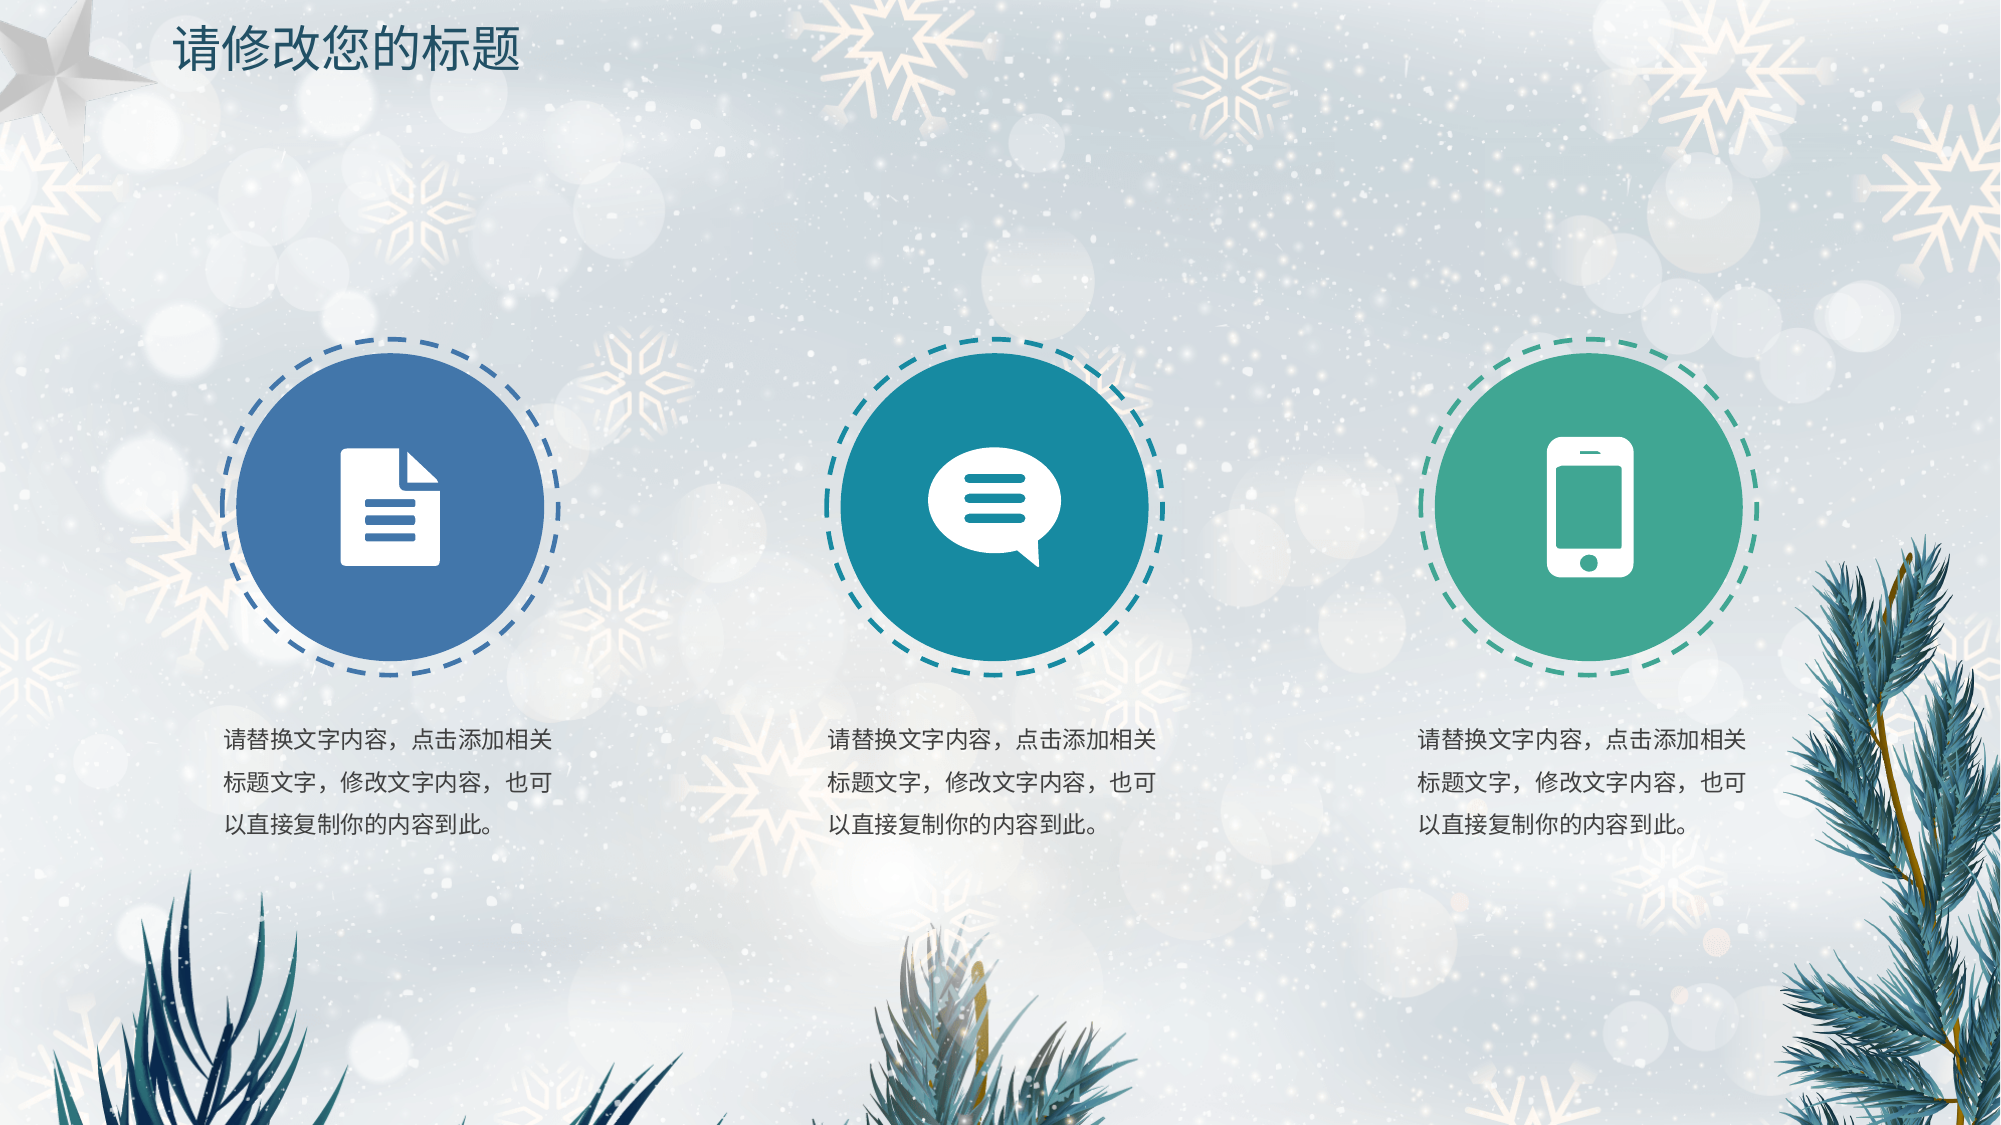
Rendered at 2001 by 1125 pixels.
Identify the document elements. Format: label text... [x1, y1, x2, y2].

text_box [840, 353, 1149, 662]
text_box [1546, 436, 1634, 578]
picture [0, 0, 2001, 1125]
text_box [928, 447, 1062, 568]
text_box [1420, 339, 1757, 676]
text_box 请替换文字内容，点击添加相关标题文字，修改文字内容，也可以直接复制你的内容到此。 [1403, 703, 1775, 846]
text_box [340, 448, 440, 566]
text_box [222, 339, 559, 676]
text_box [1434, 353, 1743, 662]
text_box 请修改您的标题 [157, 10, 847, 86]
text_box [236, 353, 545, 662]
text_box [826, 339, 1163, 676]
text_box 请替换文字内容，点击添加相关标题文字，修改文字内容，也可以直接复制你的内容到此。 [813, 703, 1177, 846]
text_box 请替换文字内容，点击添加相关标题文字，修改文字内容，也可以直接复制你的内容到此。 [208, 703, 572, 846]
